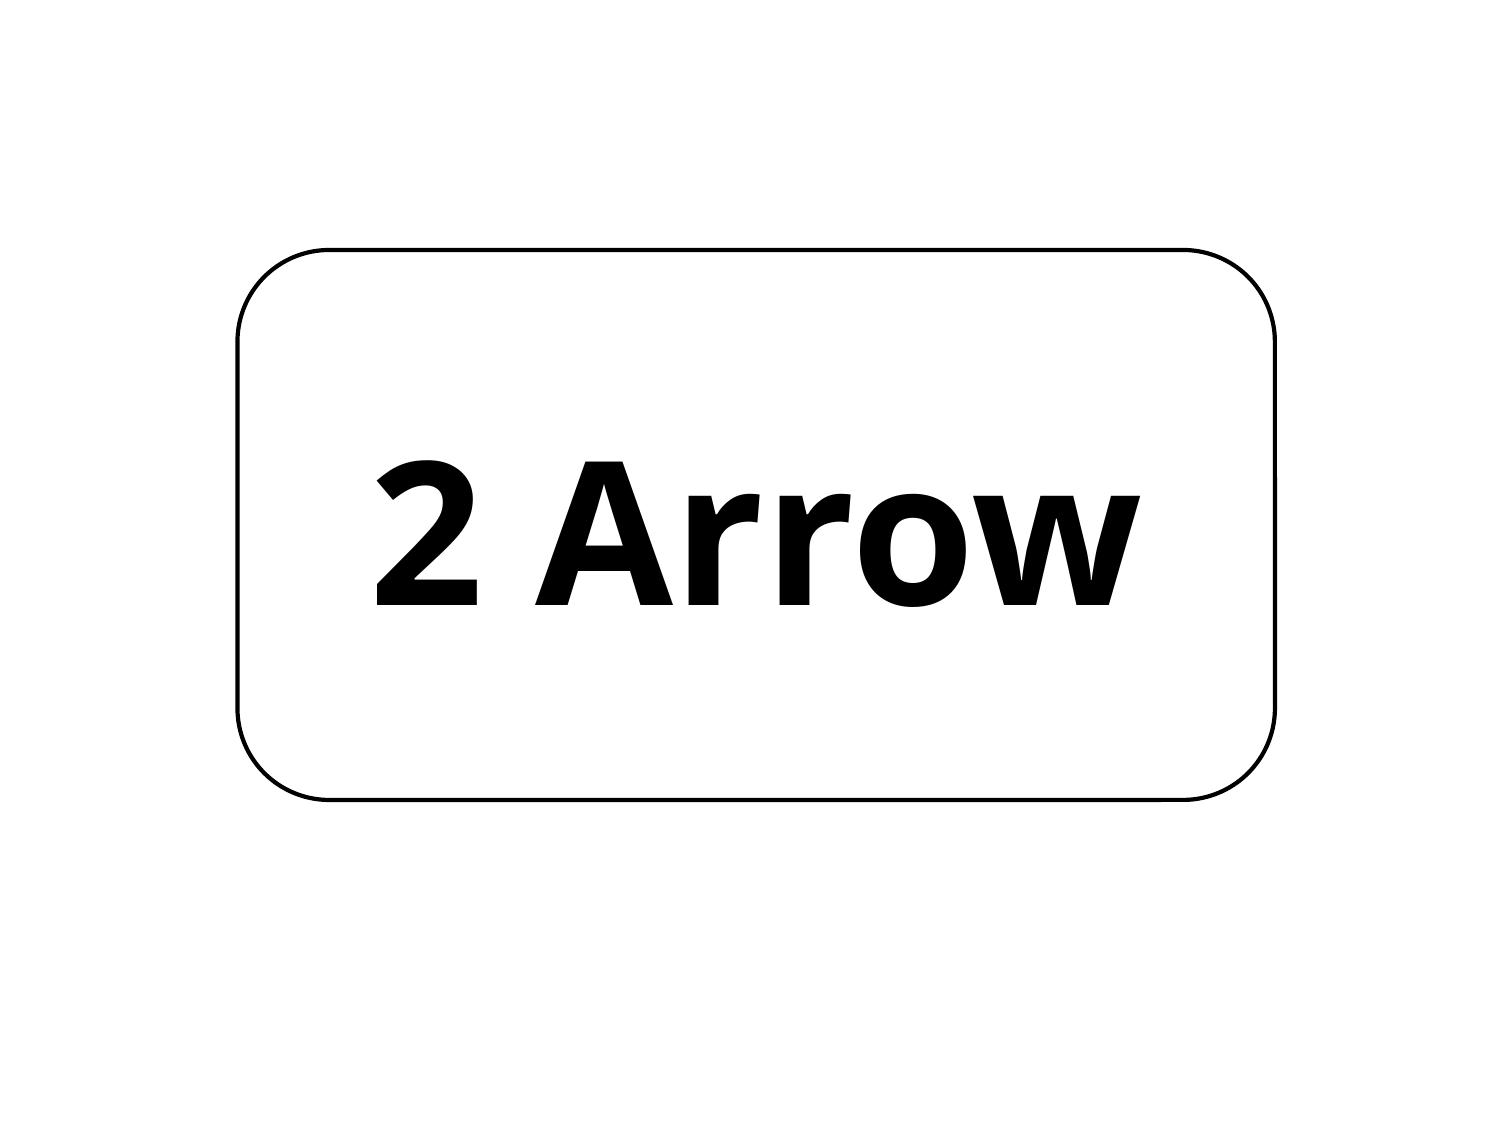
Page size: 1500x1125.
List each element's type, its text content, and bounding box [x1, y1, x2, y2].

text_box 2 Arrow [235, 247, 1278, 803]
